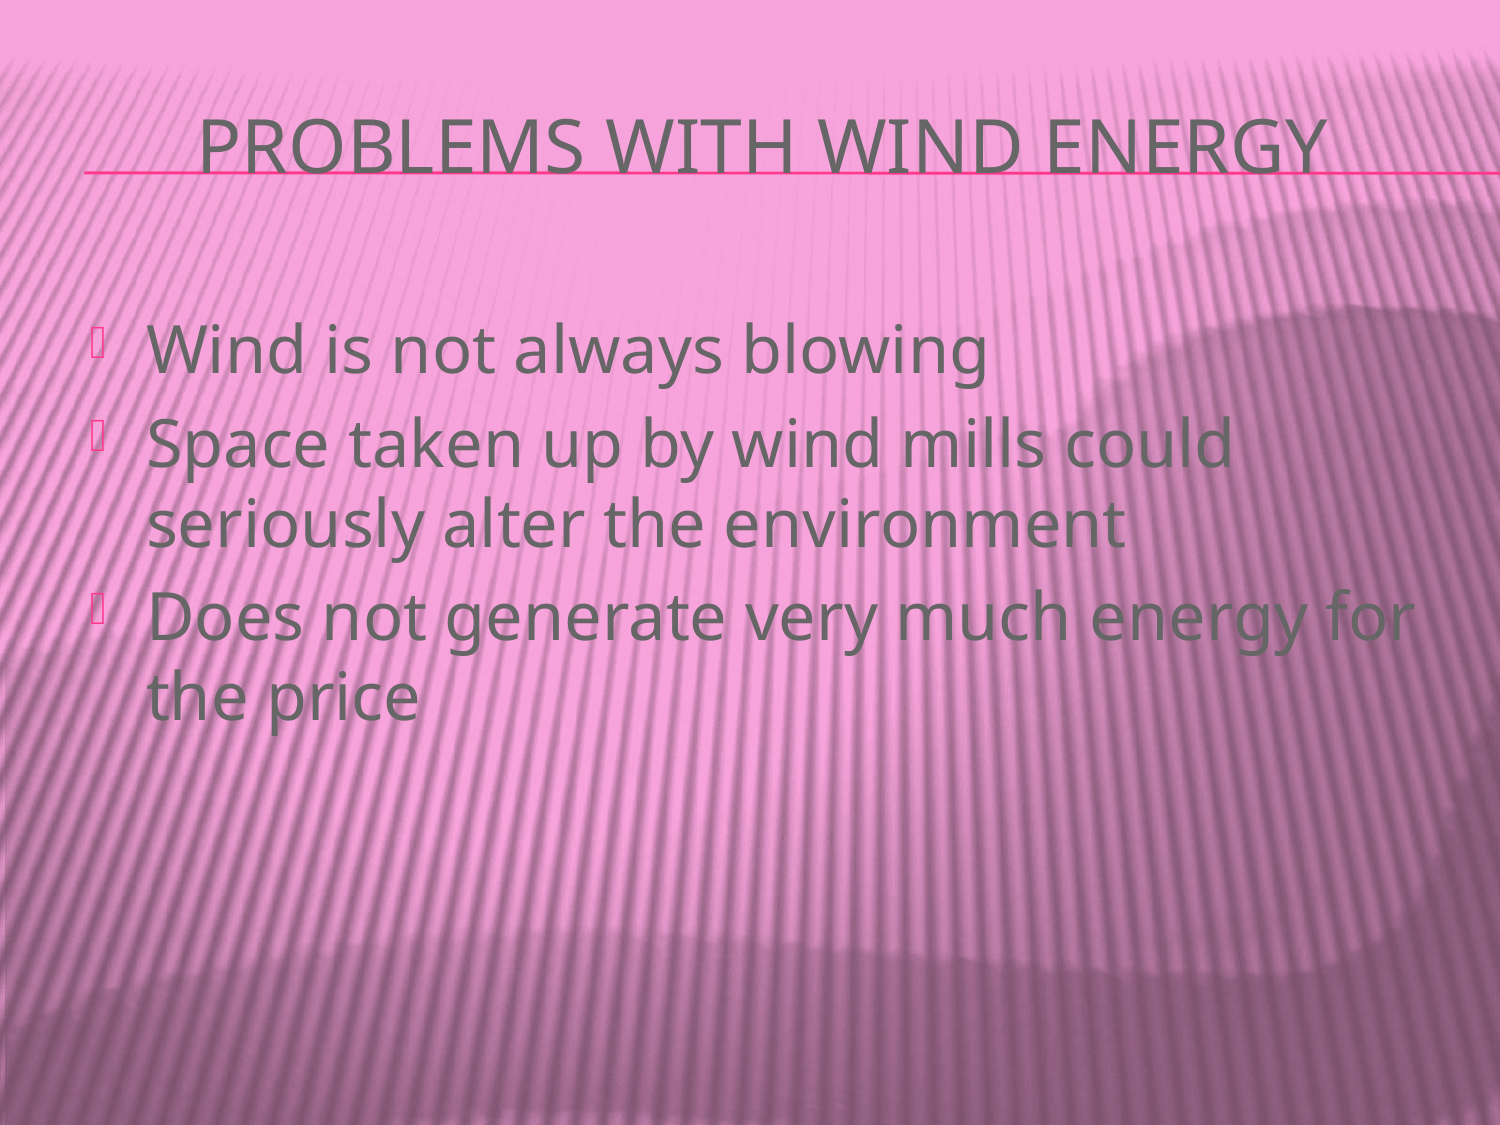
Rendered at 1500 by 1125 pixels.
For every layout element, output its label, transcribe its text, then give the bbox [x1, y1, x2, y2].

title Problems with wind energy [50, 75, 1475, 213]
list Wind is not always blowing Space taken up by wind mills could seriously alter the environment Does not generate very much energy for the price [75, 299, 1500, 1043]
